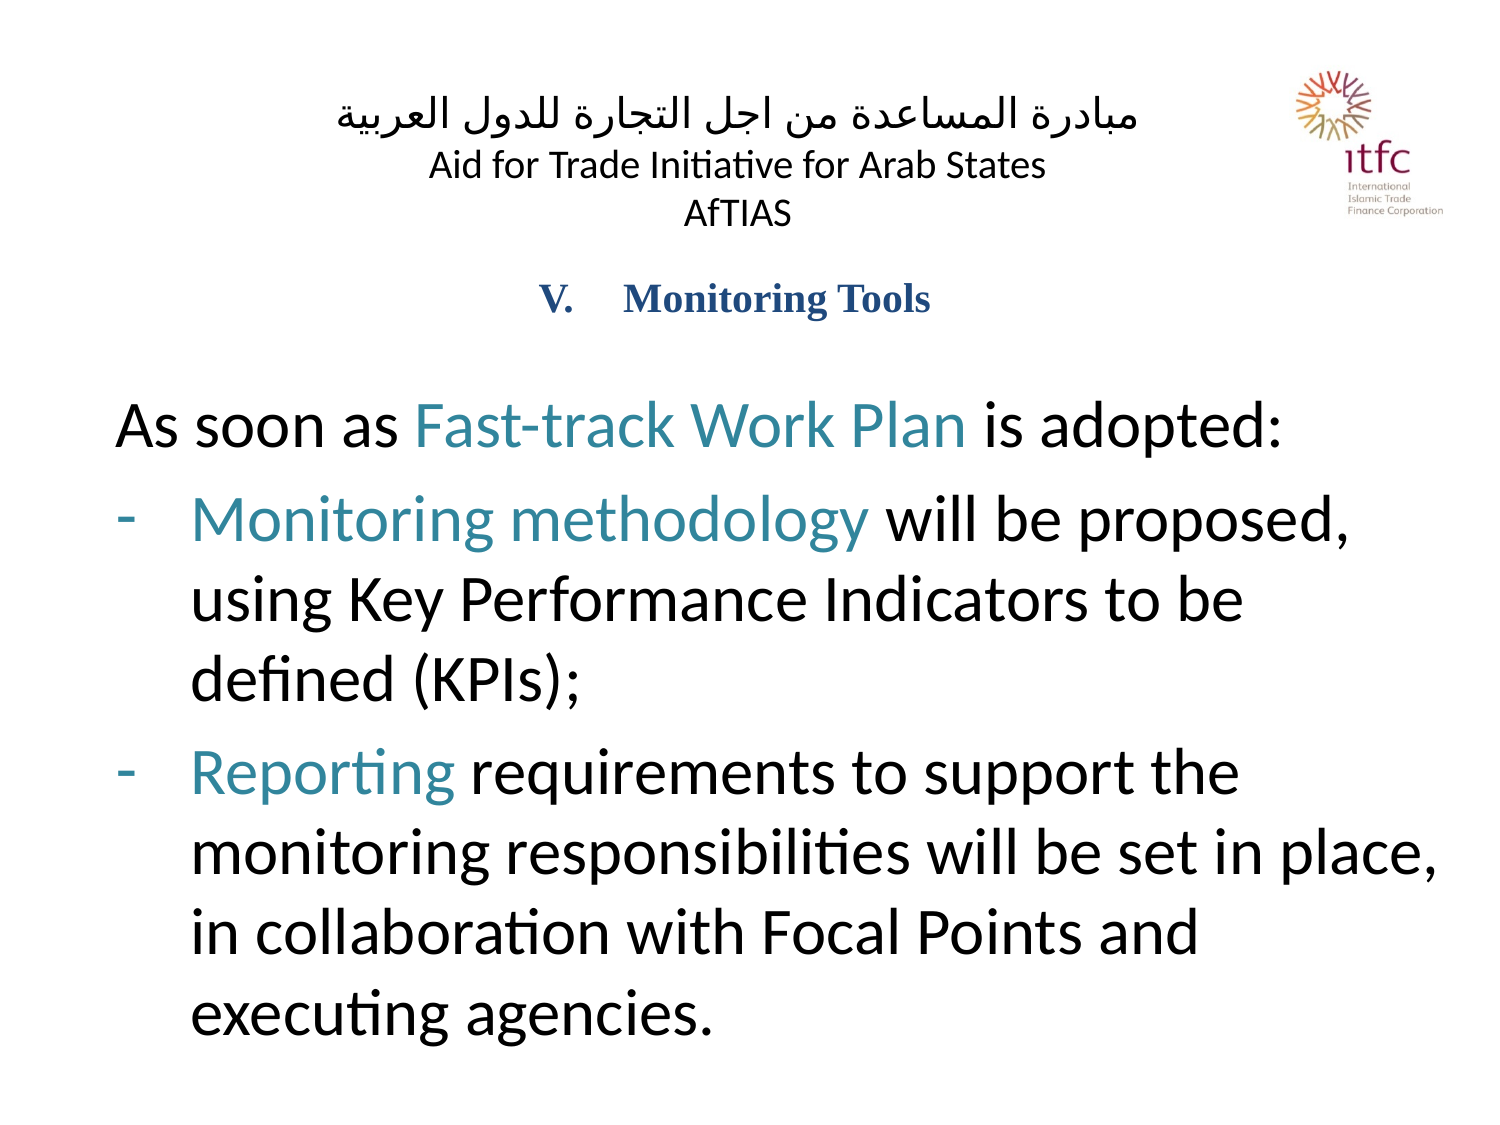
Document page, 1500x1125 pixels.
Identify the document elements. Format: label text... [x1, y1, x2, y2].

title مبادرة المساعدة من اجل التجارة للدول العربية Aid for Trade Initiative for Arab States AfTIAS [123, 78, 1353, 244]
subtitle As soon as Fast-track Work Plan is adopted: Monitoring methodology will be proposed, using Key Performance Indicators to be defined (KPIs); Reporting requirements to support the monitoring responsibilities will be set in place, in collaboration with Focal Points and executing agencies. [100, 373, 1459, 1071]
text_box Monitoring Tools [180, 263, 1290, 326]
picture [1289, 54, 1449, 229]
